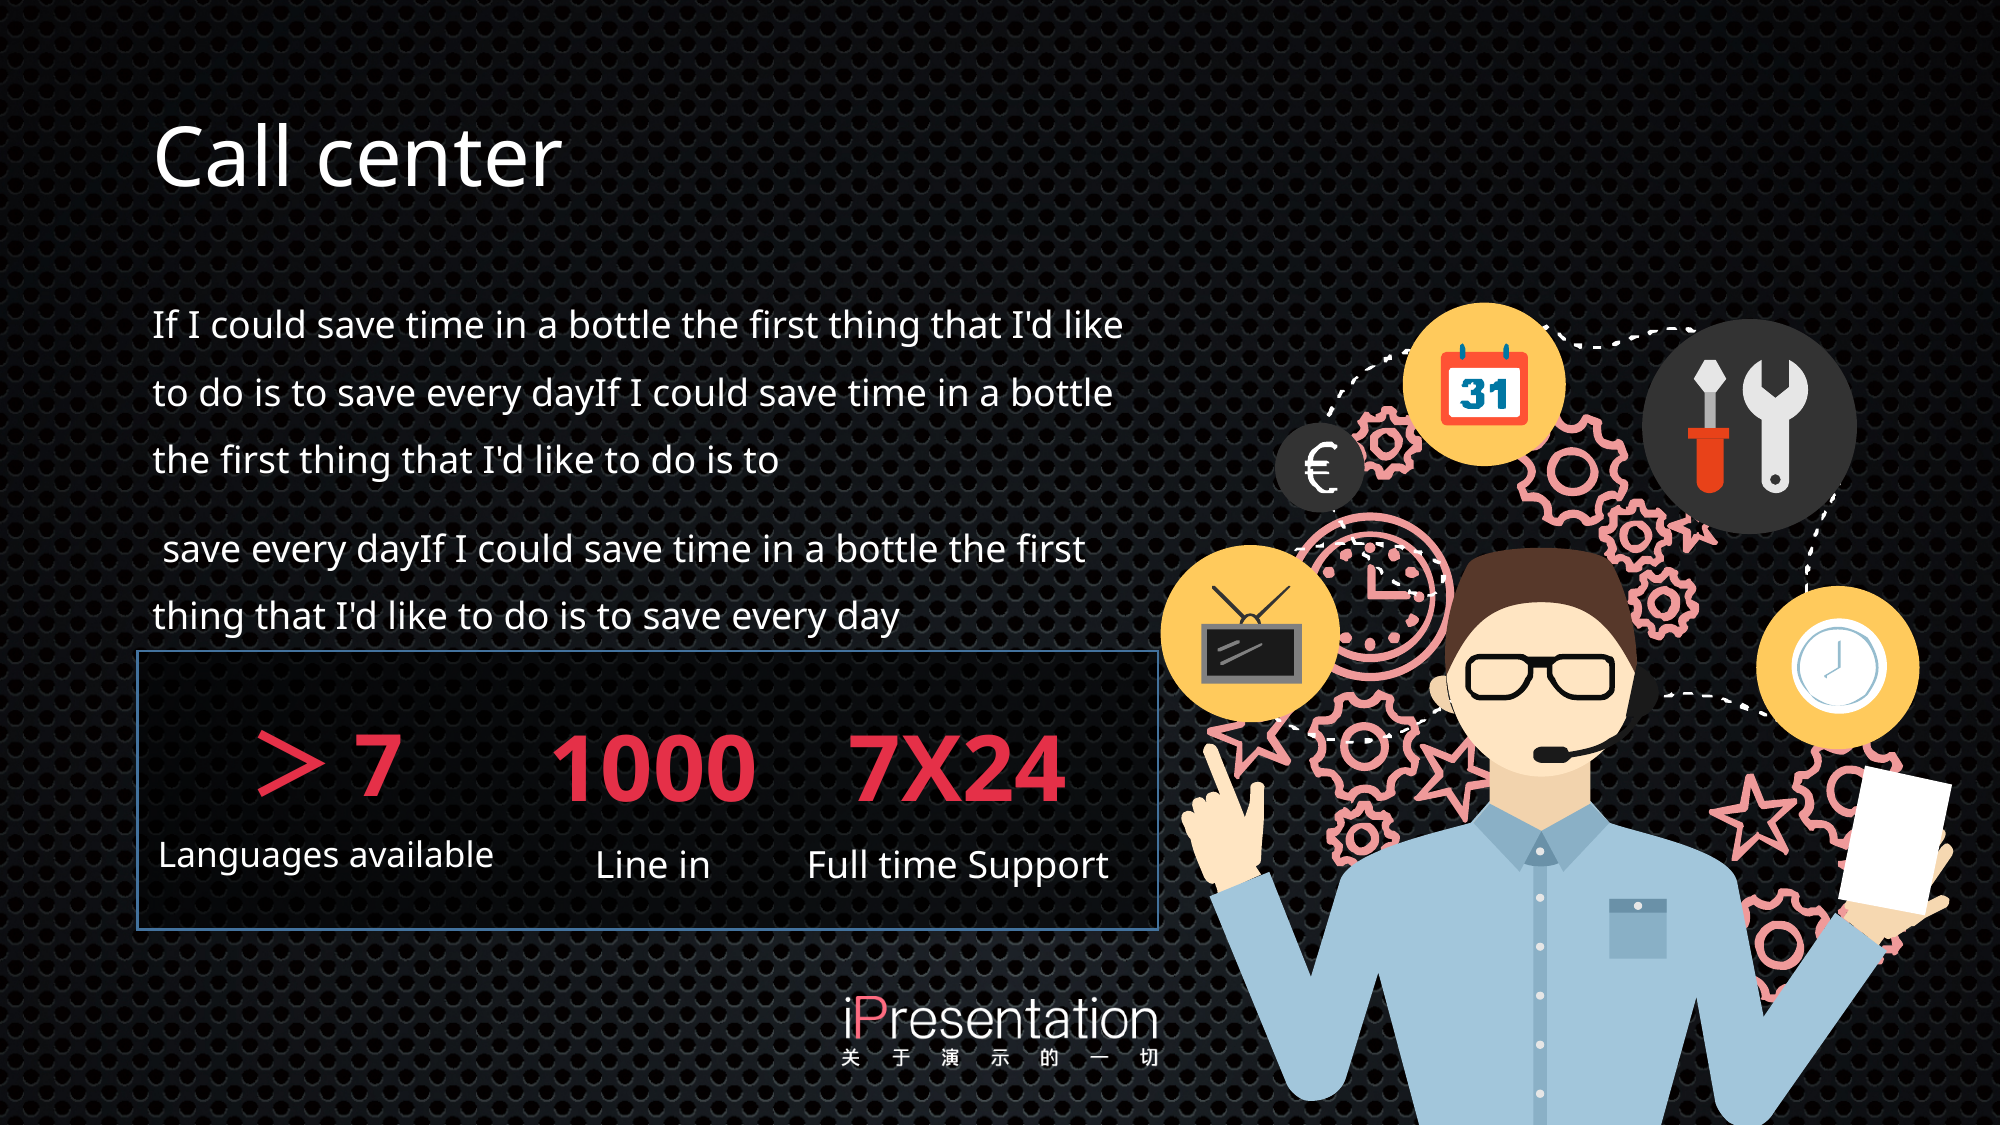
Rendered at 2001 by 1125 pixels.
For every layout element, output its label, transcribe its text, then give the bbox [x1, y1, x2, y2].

text_box [136, 650, 1159, 931]
title Call center [137, 106, 1863, 213]
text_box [1160, 299, 1953, 1125]
text_box 7X24 Full time Support [843, 702, 1148, 914]
list If I could save time in a bottle the first thing that I'd like to do is to save every dayIf I could save time in a bottle the first thing that I'd like to do is to save every dayIf I could save time in a bottle the first thing that I'd like to do is to save every day [137, 271, 1158, 651]
picture [0, 0, 2000, 1125]
text_box 1000 Line in [516, 702, 843, 914]
text_box ＞7 Languages available [137, 702, 516, 914]
